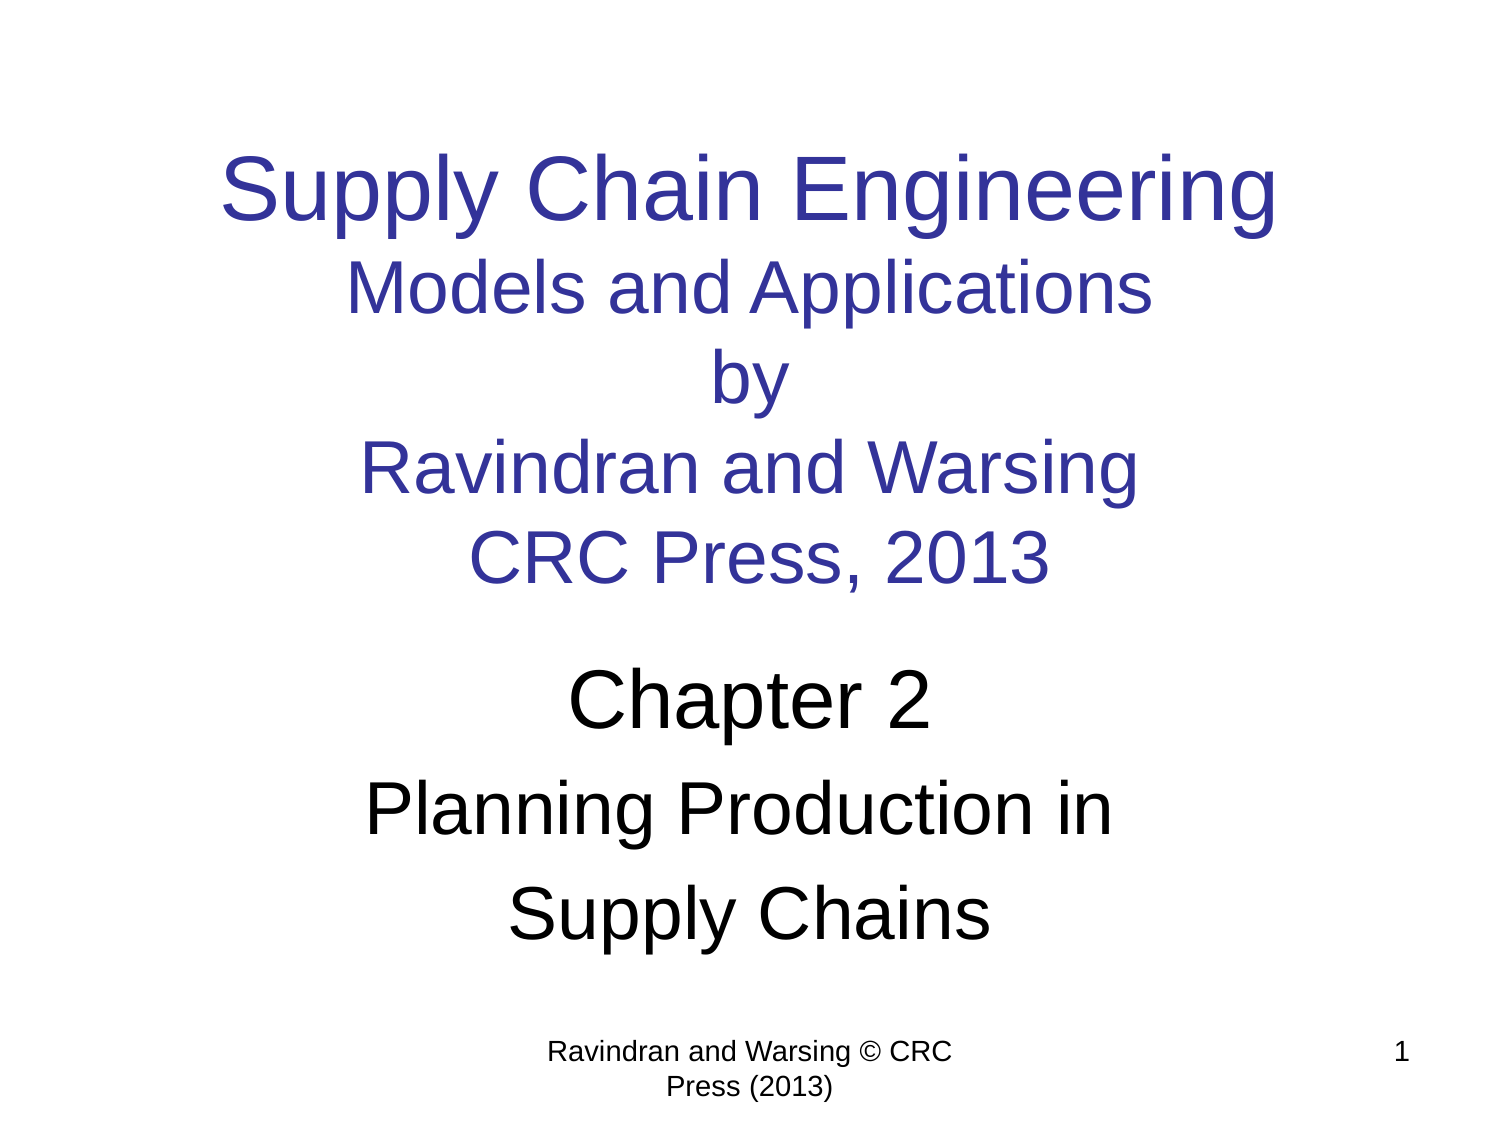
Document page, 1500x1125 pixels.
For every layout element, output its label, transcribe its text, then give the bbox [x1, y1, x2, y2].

subtitle Chapter 2 Planning Production in Supply Chains [224, 637, 1276, 1001]
slide_number 1 [1074, 1024, 1425, 1103]
footer Ravindran and Warsing © CRC Press (2013) [512, 1024, 988, 1103]
title Supply Chain Engineering Models and Applications by Ravindran and Warsing CRC Press, 2013 [112, 137, 1388, 591]
